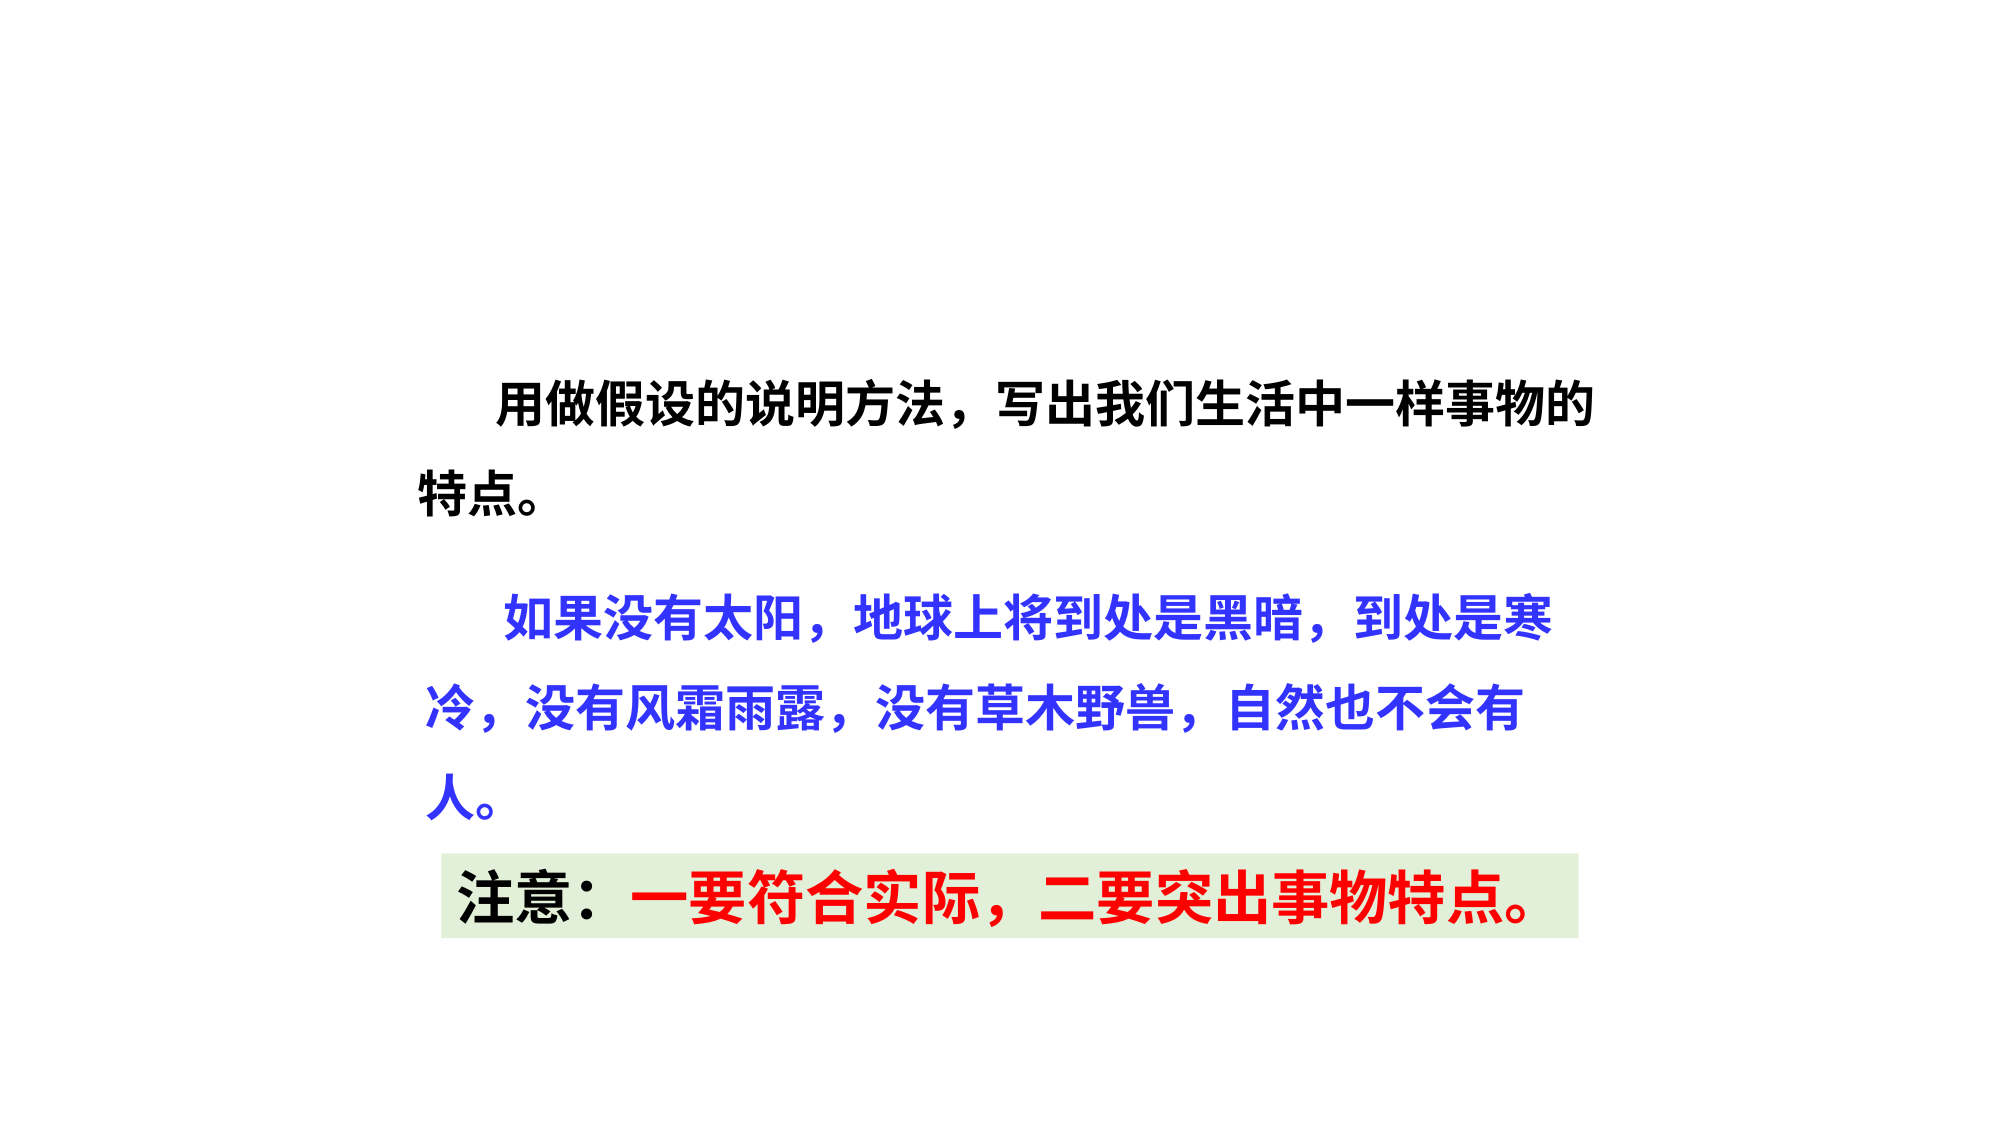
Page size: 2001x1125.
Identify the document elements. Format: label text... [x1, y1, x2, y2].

text_box 用做假设的说明方法，写出我们生活中一样事物的特点。 [402, 335, 1615, 531]
text_box 注意：一要符合实际，二要突出事物特点。 [441, 853, 1579, 939]
text_box 如果没有太阳，地球上将到处是黑暗，到处是寒冷，没有风霜雨露，没有草木野兽，自然也不会有人。 [410, 549, 1610, 834]
